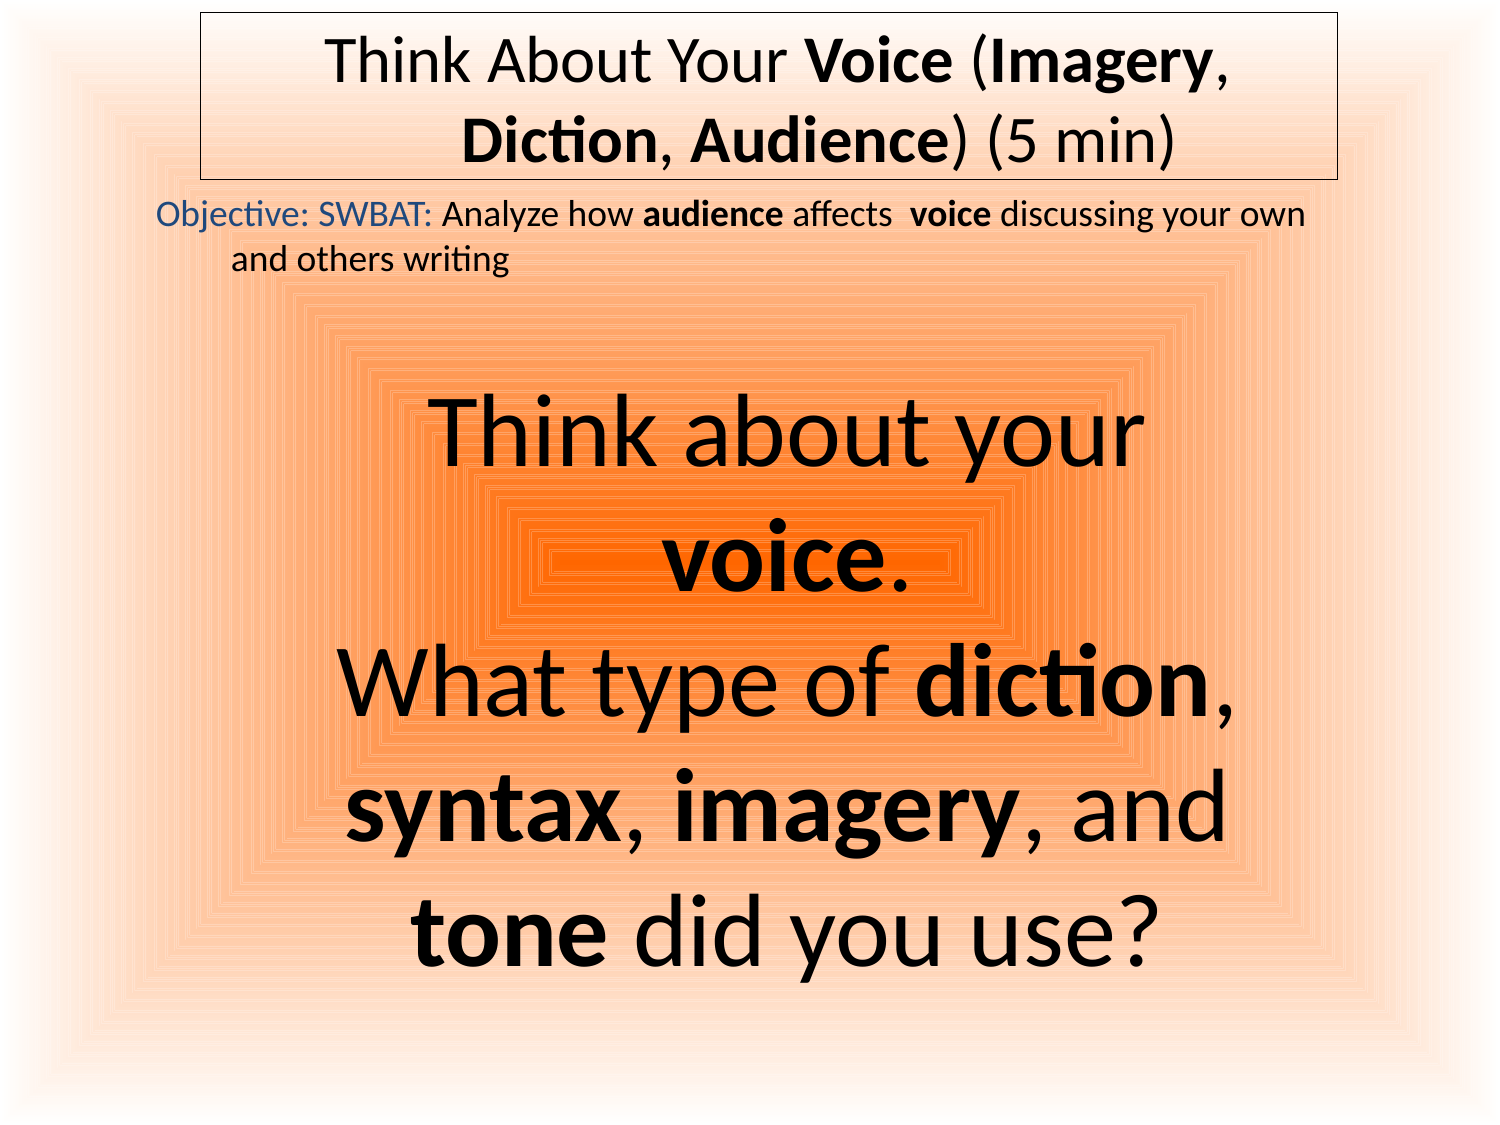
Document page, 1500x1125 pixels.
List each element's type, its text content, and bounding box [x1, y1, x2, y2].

title Think About Your Voice (Imagery, Diction, Audience) (5 min) [200, 12, 1338, 180]
text_box Think about your voice. What type of diction, syntax, imagery, and tone did you use? [287, 354, 1288, 995]
text_box Objective: SWBAT: Analyze how audience affects voice discussing your own and others writing [37, 181, 1380, 287]
